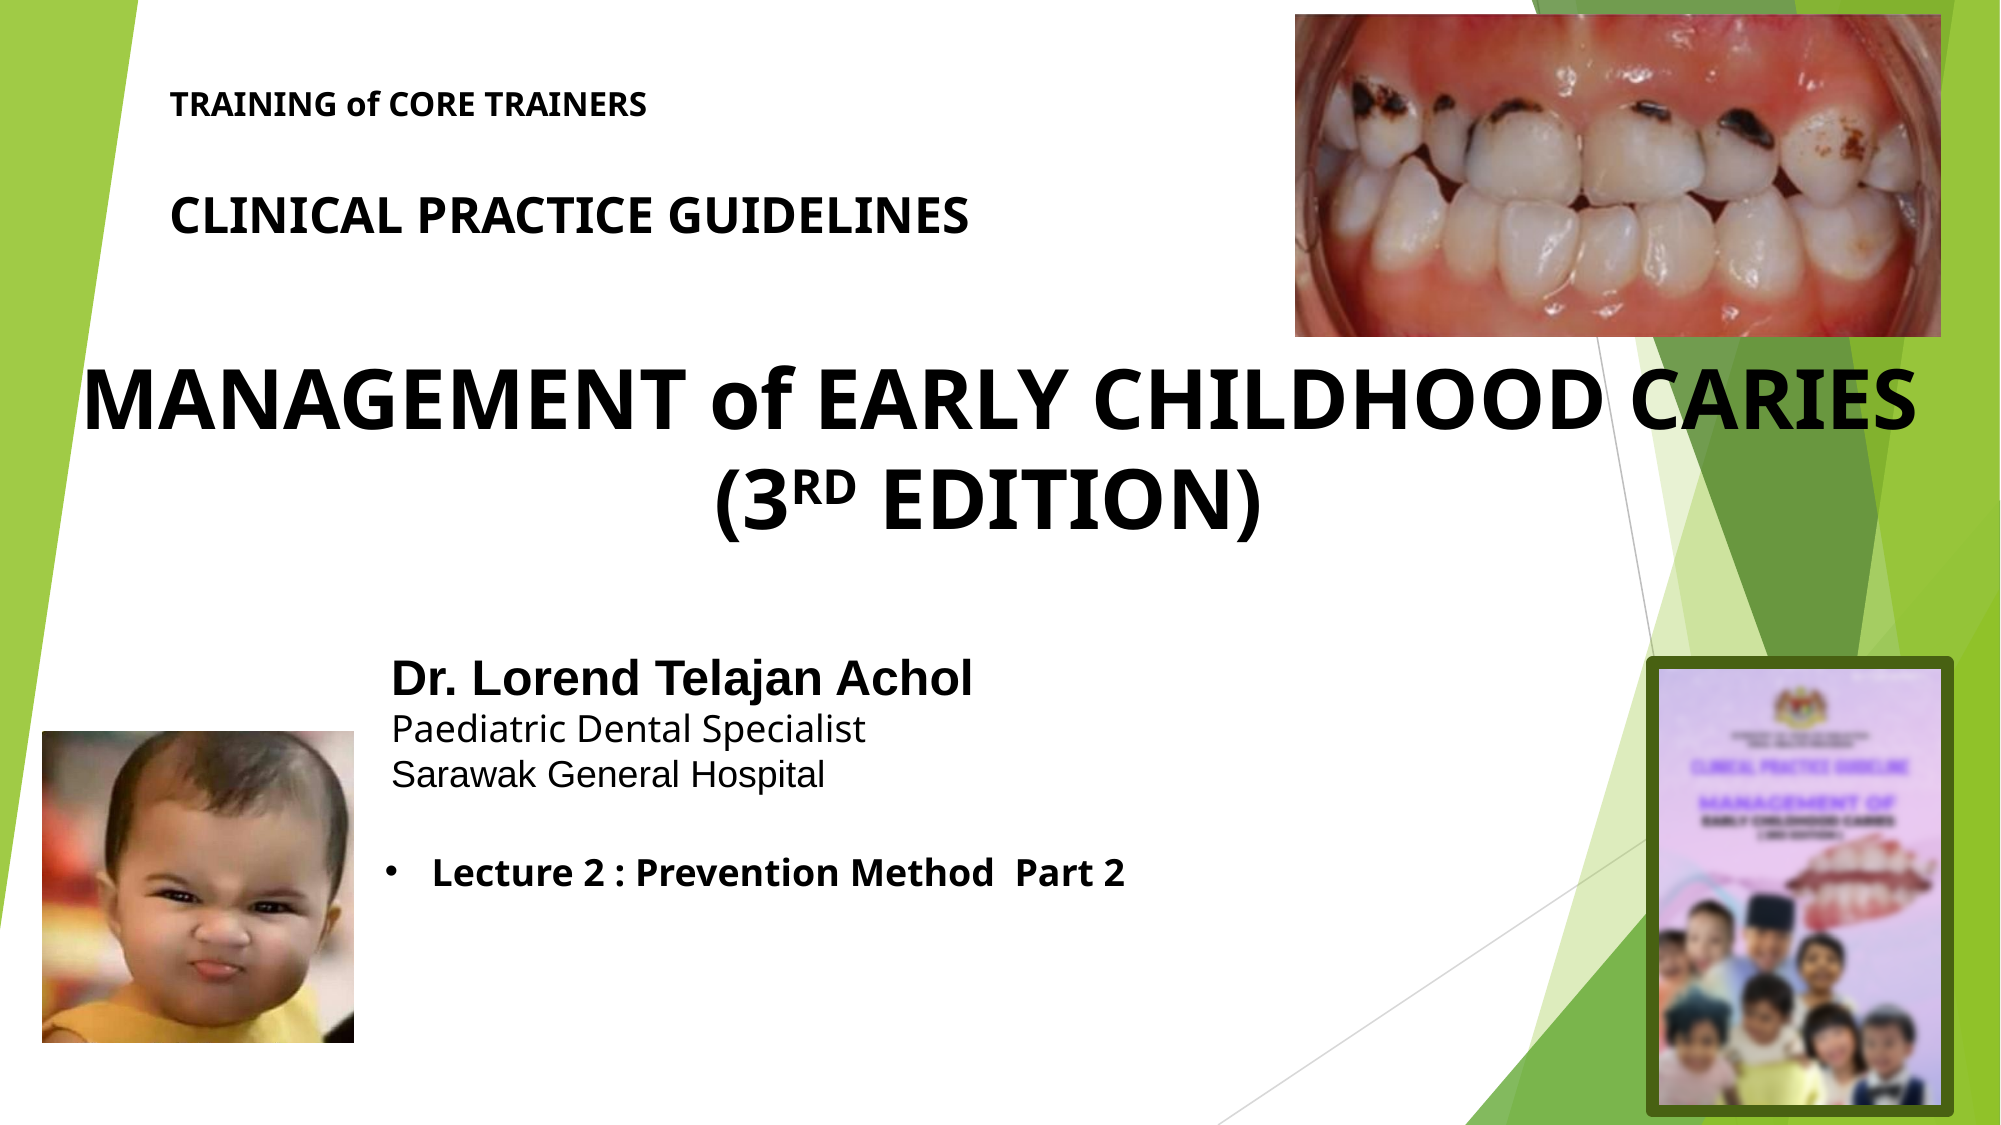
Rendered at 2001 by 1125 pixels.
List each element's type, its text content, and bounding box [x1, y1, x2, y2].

text_box CLINICAL PRACTICE GUIDELINES [154, 175, 1118, 296]
picture [1658, 668, 1942, 1106]
text_box Dr. Lorend Telajan Achol Paediatric Dental Specialist Sarawak General Hospital [376, 637, 1473, 803]
text_box MANAGEMENT of EARLY CHILDHOOD CARIES (3RD EDITION) [19, 338, 1981, 599]
text_box TRAINING of CORE TRAINERS [154, 76, 892, 175]
picture [1294, 13, 1942, 337]
picture [42, 731, 354, 1043]
text_box Lecture 2 : Prevention Method Part 2 [369, 841, 1631, 902]
